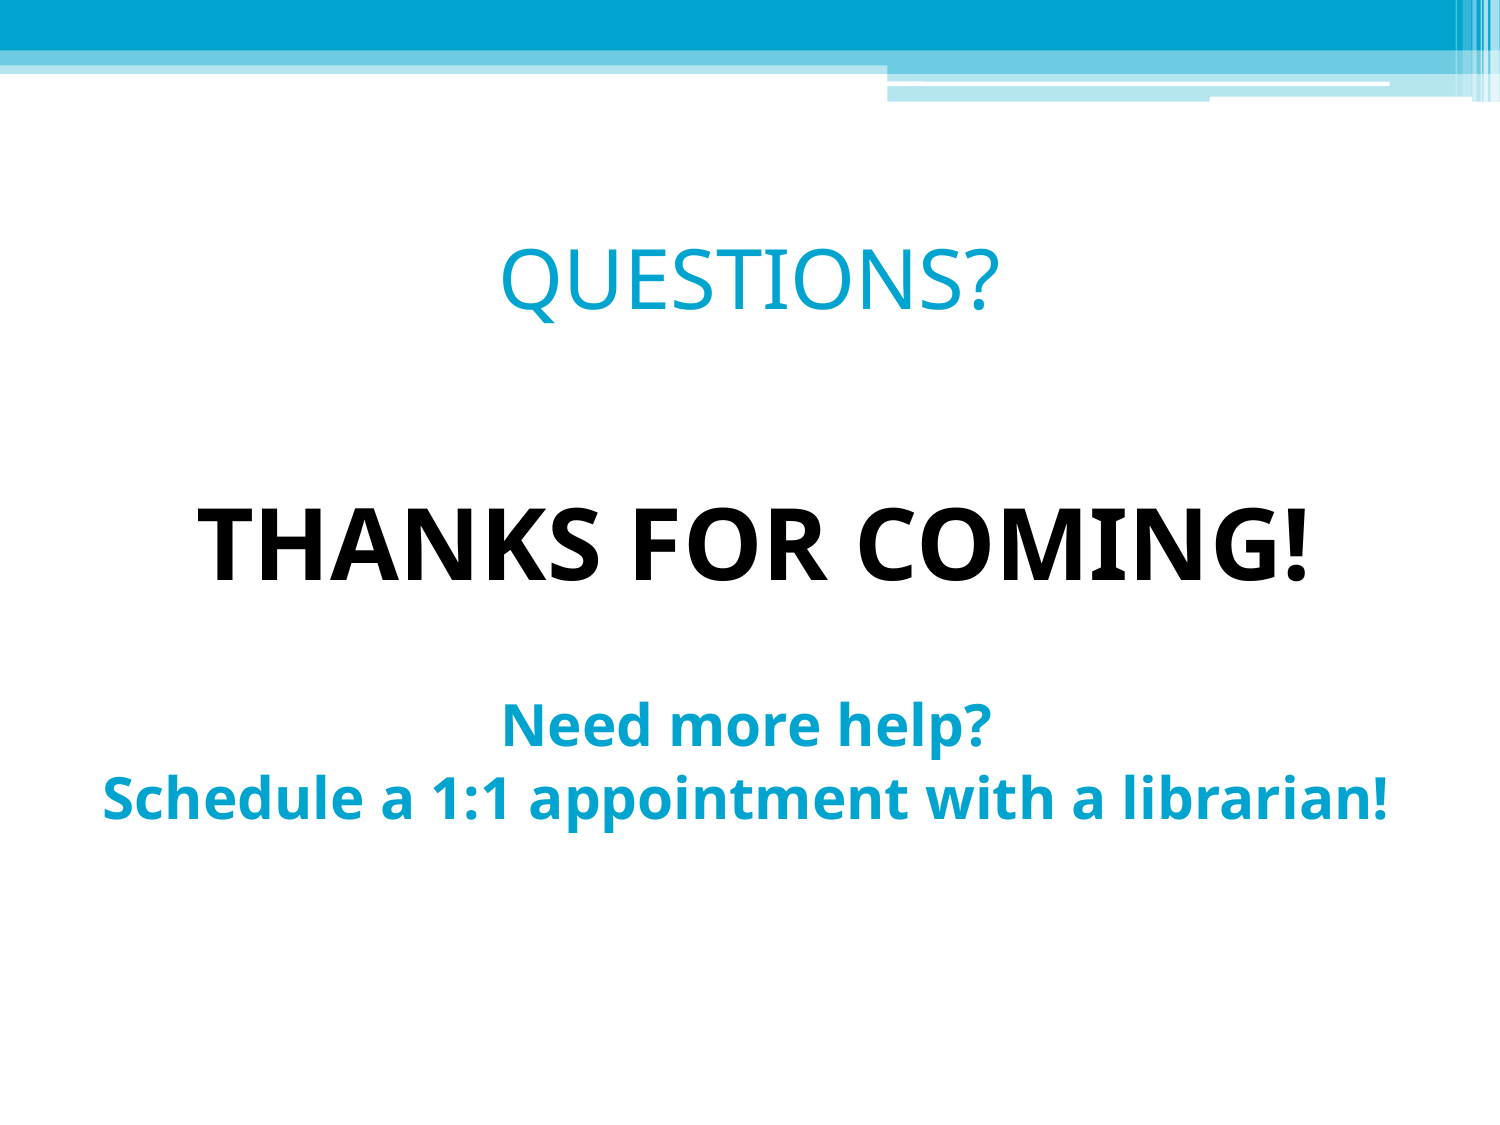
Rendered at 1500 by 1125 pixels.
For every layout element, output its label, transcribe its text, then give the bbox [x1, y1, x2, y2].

list THANKS FOR COMING! Need more help? Schedule a 1:1 appointment with a librarian! [24, 399, 1475, 900]
title QUESTIONS? [78, 189, 1422, 363]
